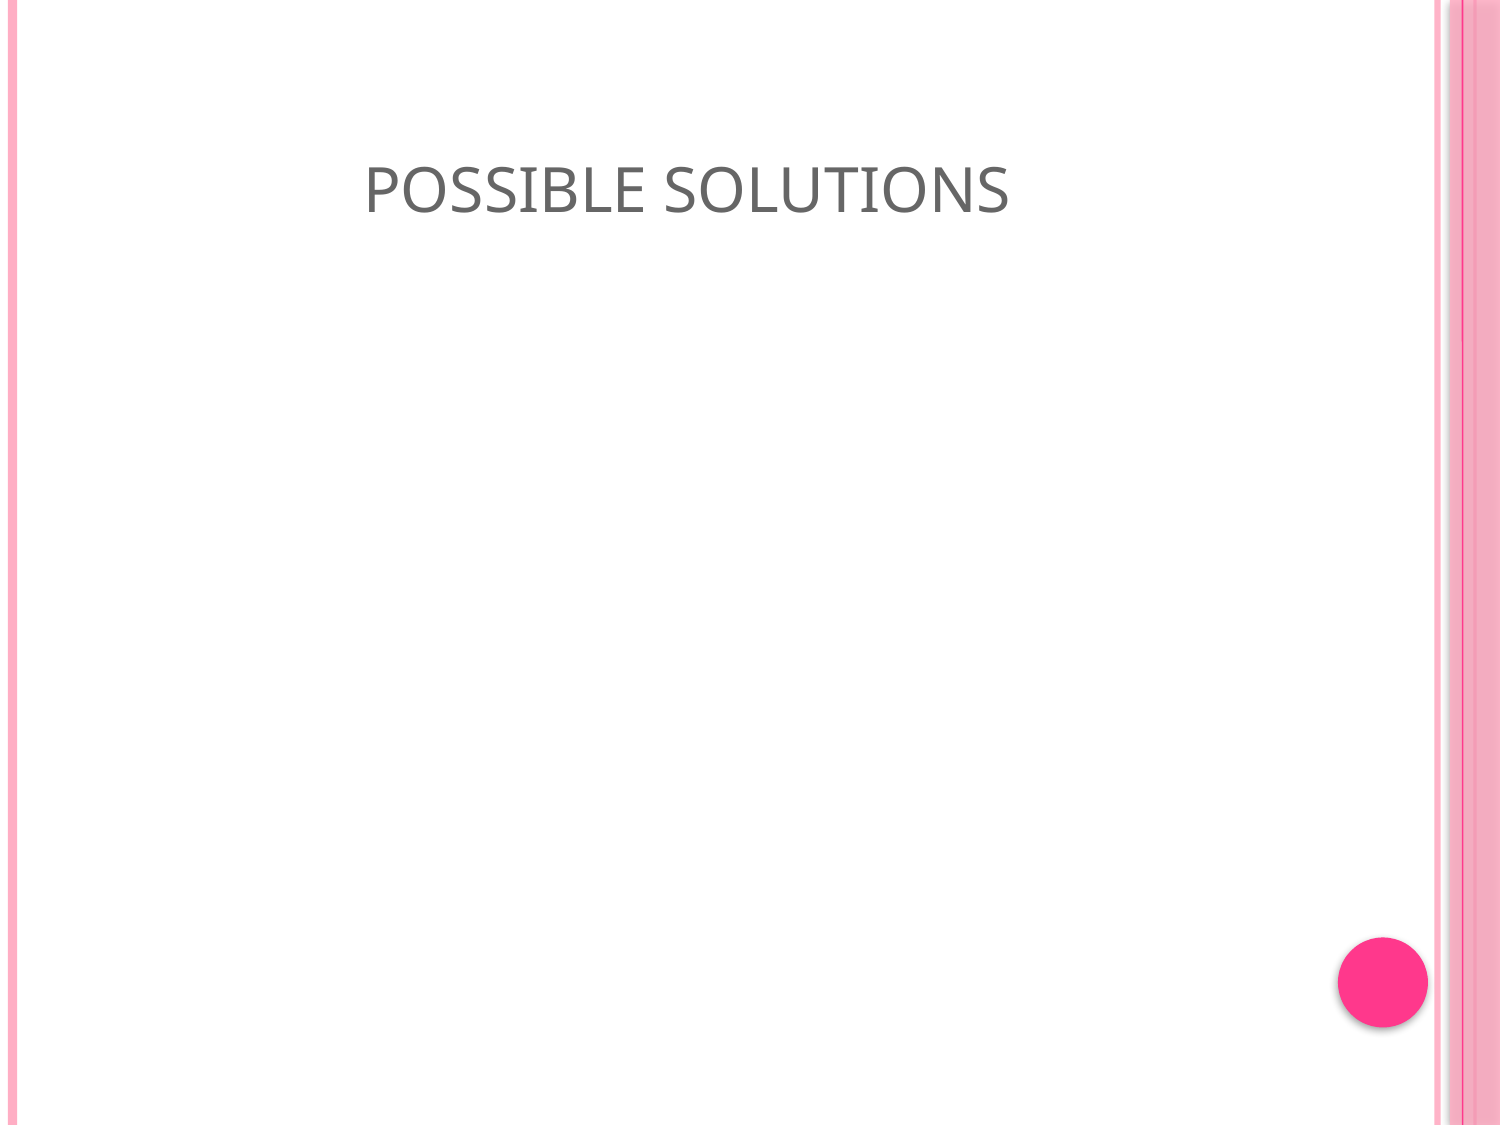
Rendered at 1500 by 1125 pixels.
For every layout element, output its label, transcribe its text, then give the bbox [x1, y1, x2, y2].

title POSSIBLE SOLUTIONS [75, 45, 1300, 233]
